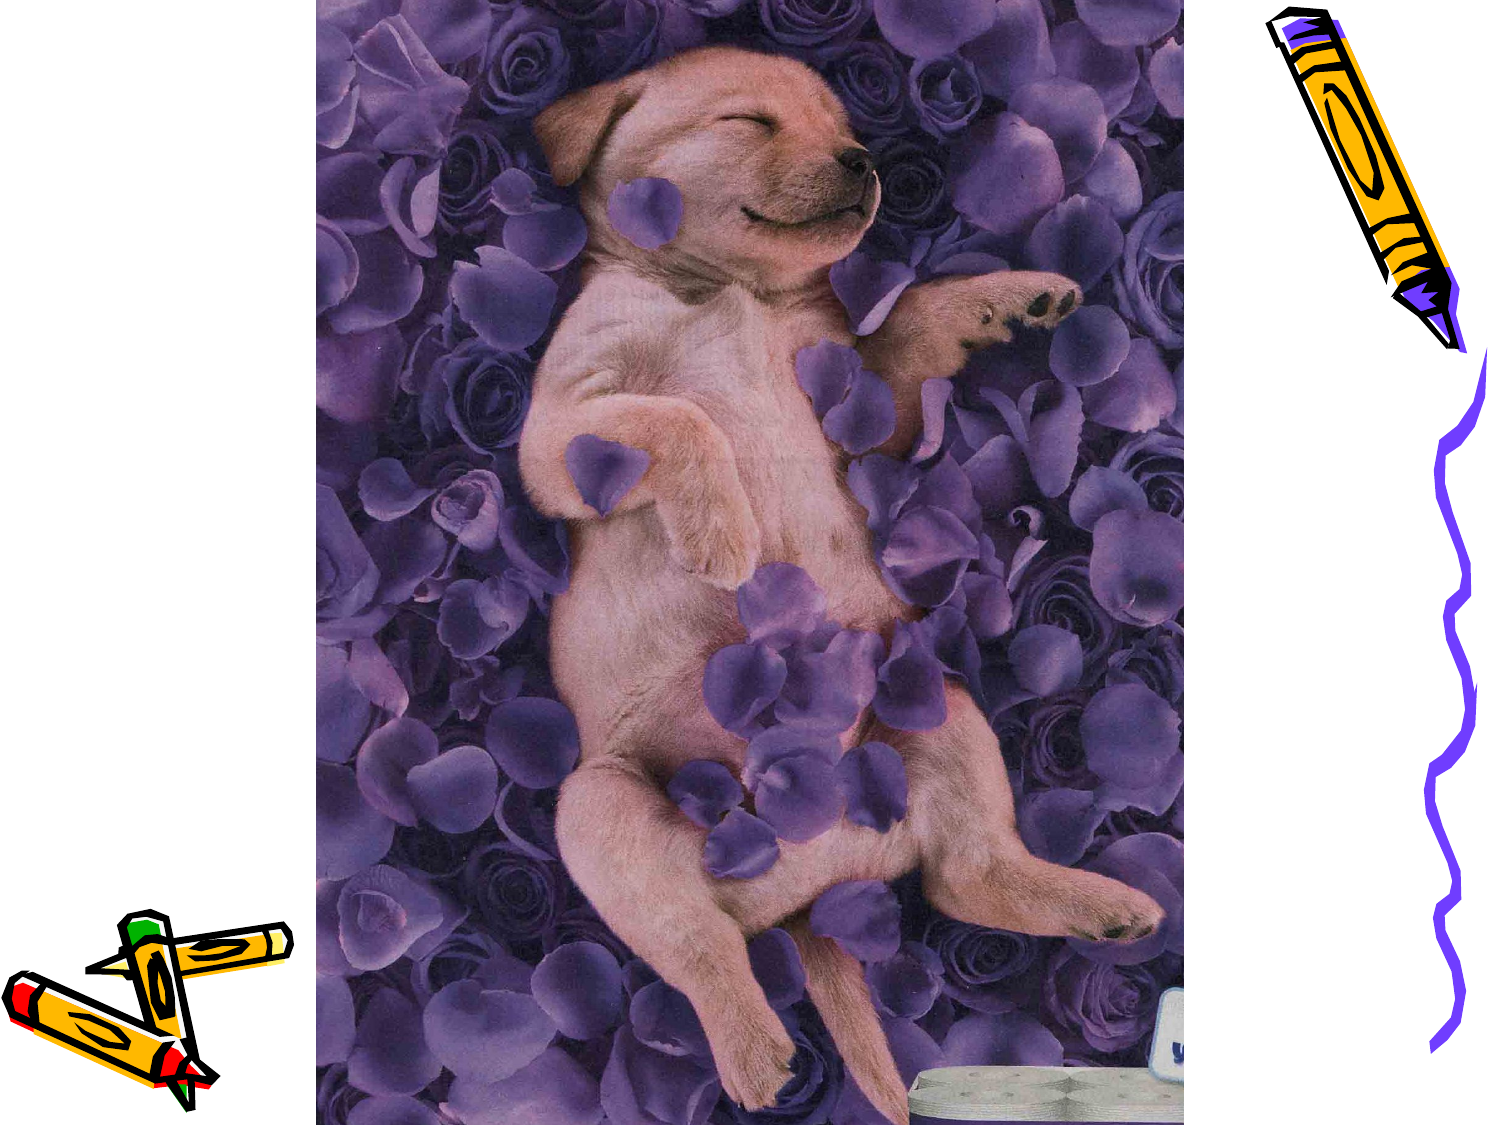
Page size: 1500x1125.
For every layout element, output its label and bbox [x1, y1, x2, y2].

picture [316, 0, 1184, 1125]
